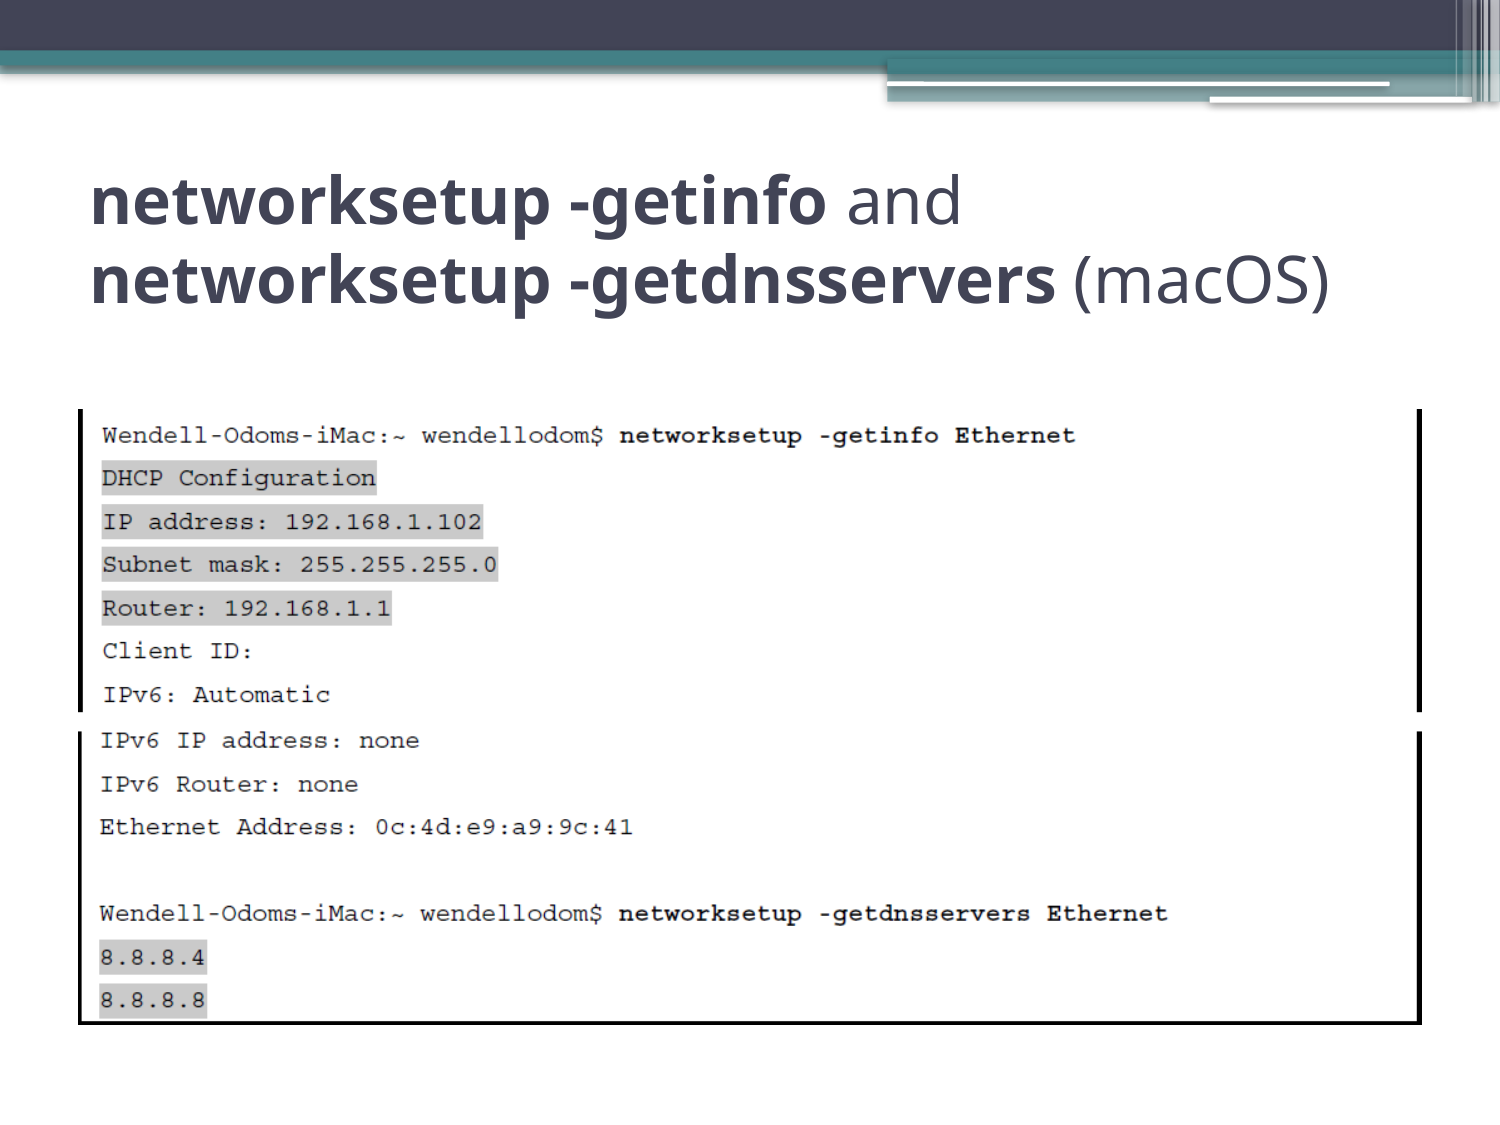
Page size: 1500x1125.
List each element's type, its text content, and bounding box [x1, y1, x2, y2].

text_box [78, 409, 1422, 1026]
title networksetup -getinfo and networksetup -getdnsservers (macOS) [75, 149, 1425, 325]
